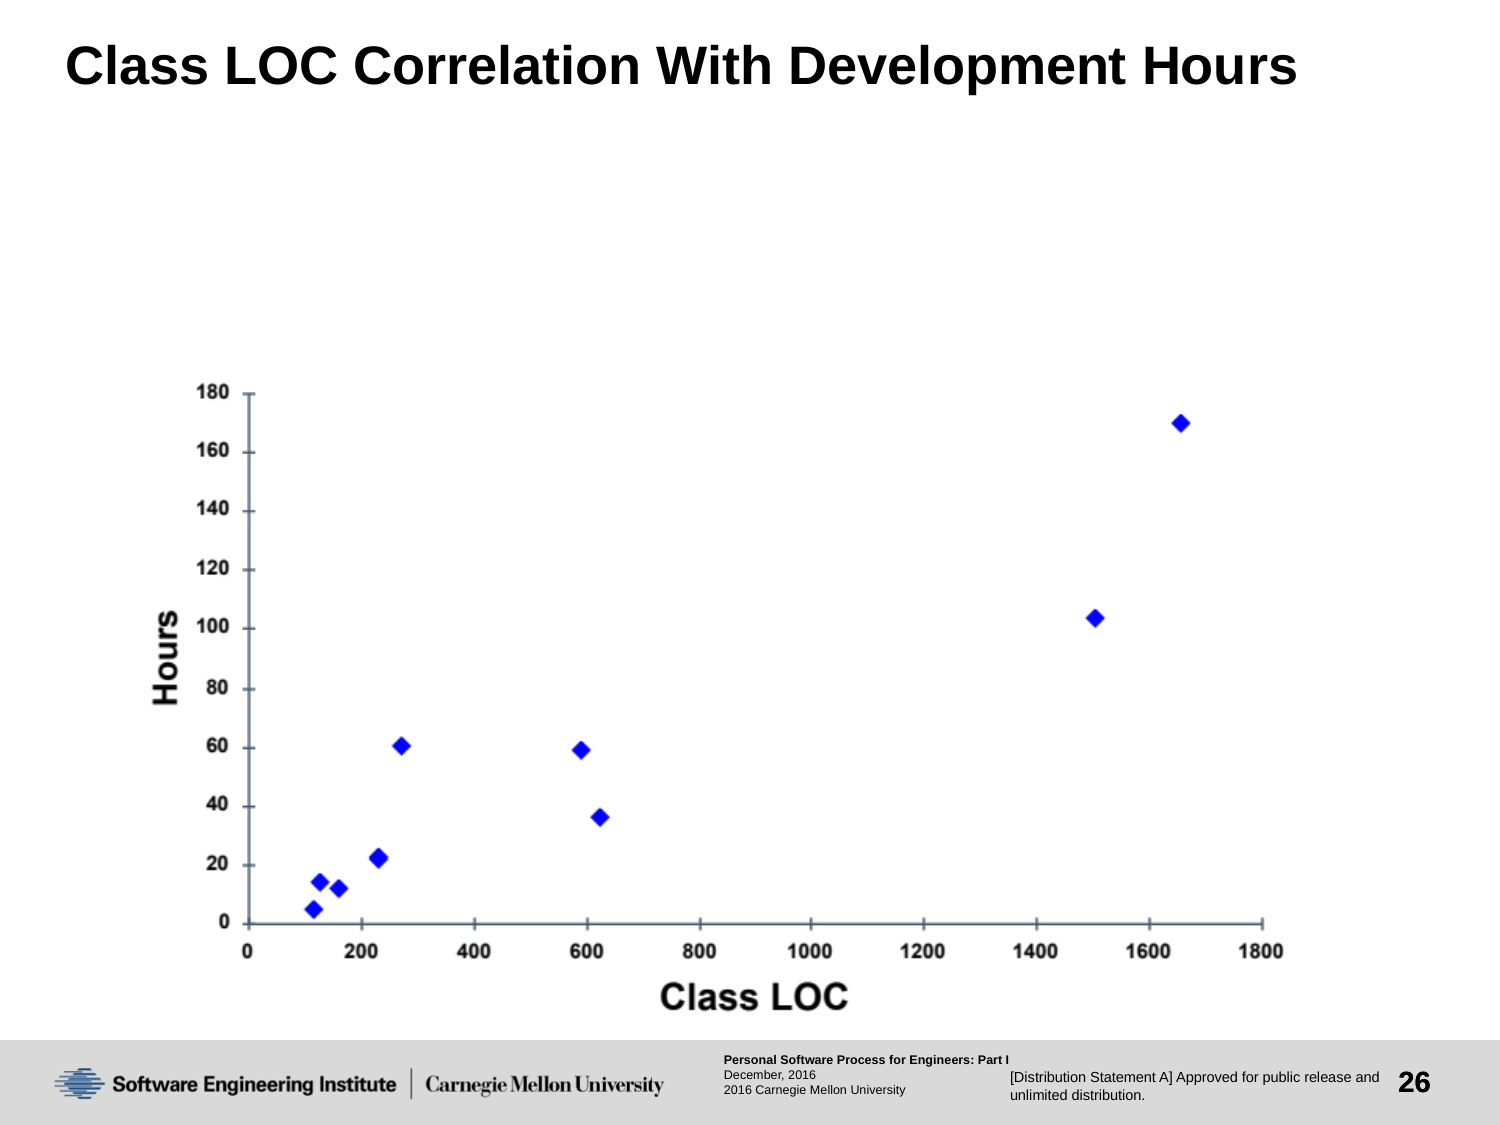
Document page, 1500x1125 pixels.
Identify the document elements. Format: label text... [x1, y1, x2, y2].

picture [46, 1061, 673, 1104]
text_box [102, 347, 1313, 1067]
title Class LOC Correlation With Development Hours [65, 37, 1313, 148]
